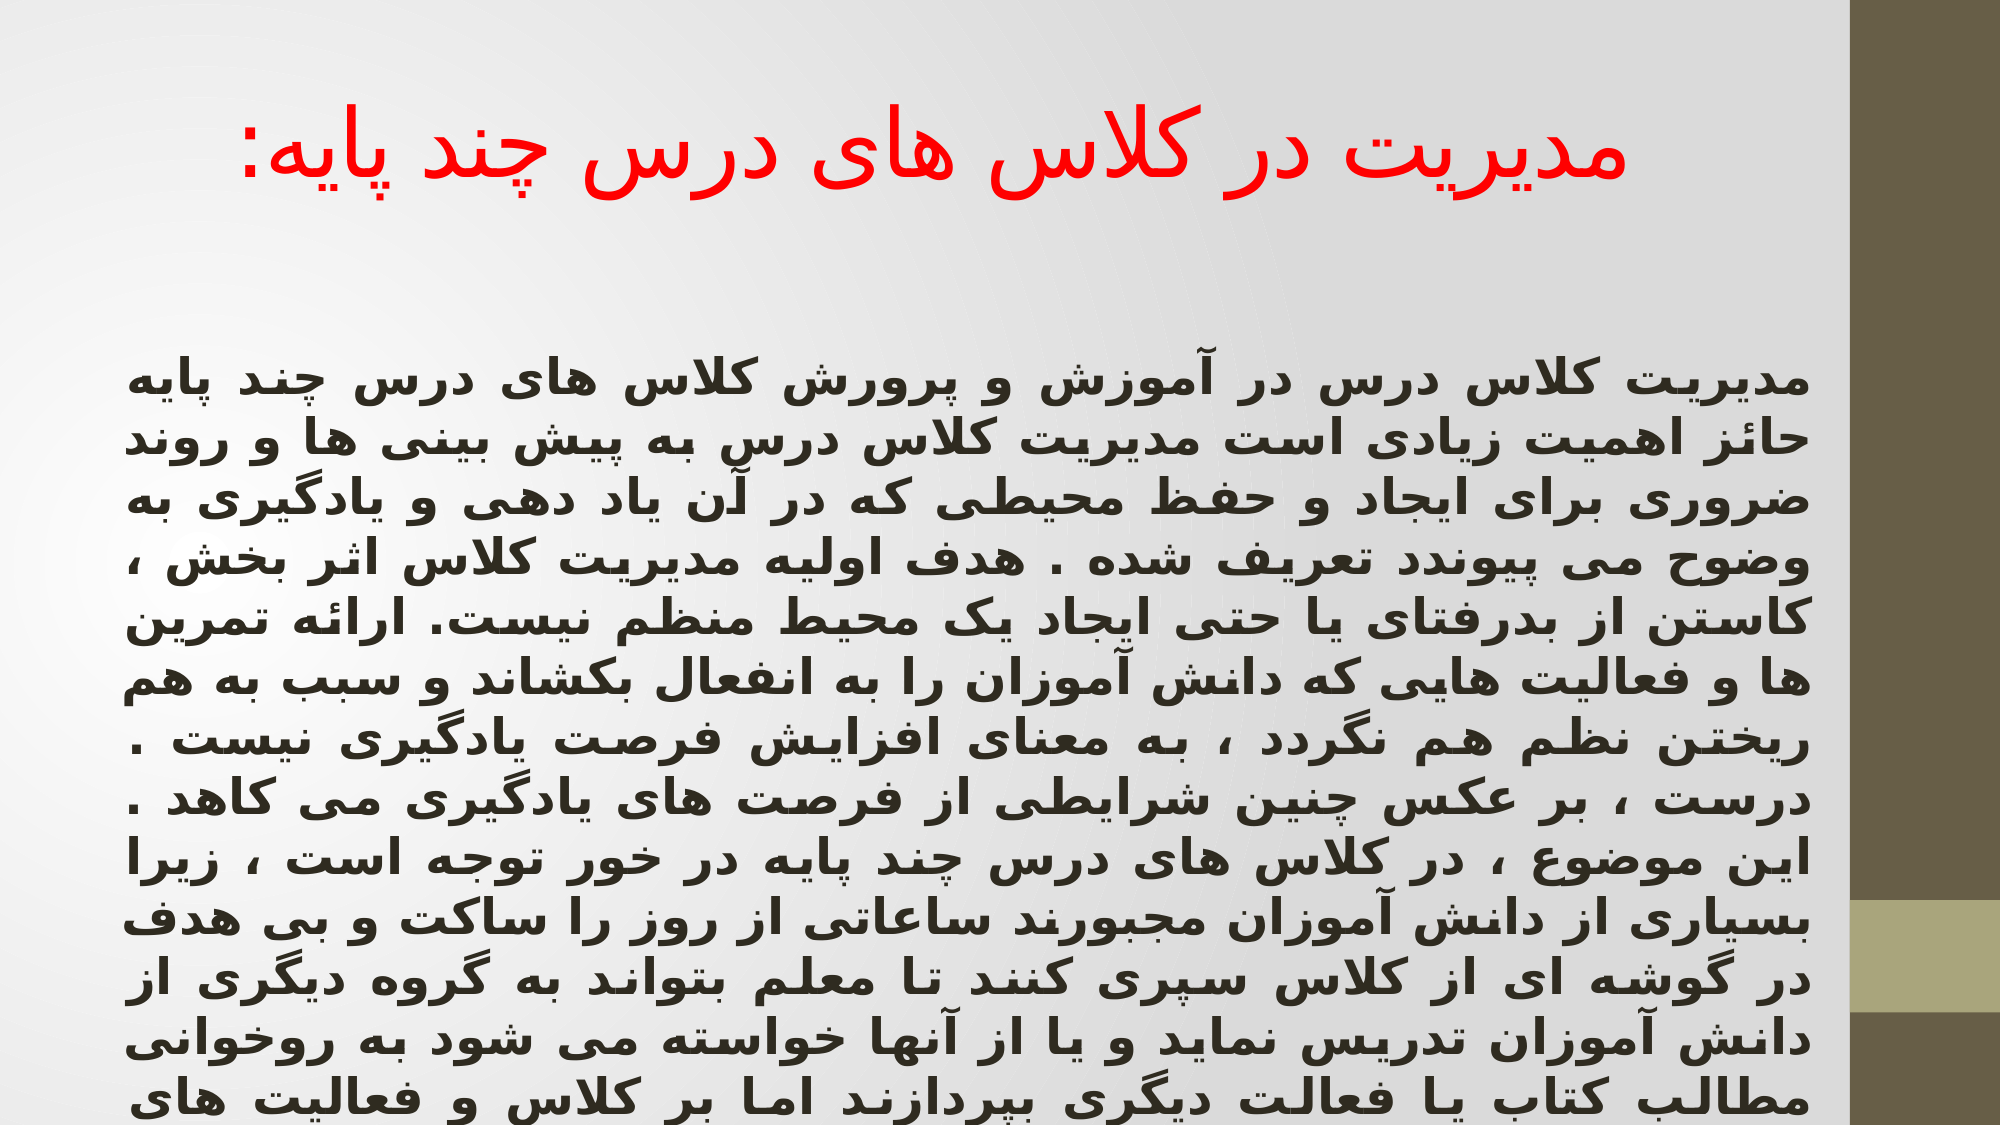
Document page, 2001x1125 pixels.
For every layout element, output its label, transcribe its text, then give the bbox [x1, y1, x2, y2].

title مدیریت در کلاس های درس چند پایه: [99, 45, 1767, 233]
list مدیریت کلاس درس در آموزش و پرورش کلاس های درس چند پایه حائز اهمیت زیادی است مدیریت کلاس درس به پیش بینی ها و روند ضروری برای ایجاد و حفظ محیطی که در آن یاد دهی و یادگیری به وضوح می پیوندد تعریف شده . هدف اولیه مدیریت کلاس اثر بخش ، کاستن از بدرفتای یا حتی ایجاد یک محیط منظم نیست. ارائه تمرین ها و فعالیت هایی که دانش آموزان را به انفعال بکشاند و سبب به هم ریختن نظم هم نگردد ، به معنای افزایش فرصت یادگیری نیست . درست ، بر عکس چنین شرایطی از فرصت های یادگیری می کاهد . این موضوع ، در کلاس های درس چند پایه در خور توجه است ، زیرا بسیاری از دانش آموزان مجبورند ساعاتی از روز را ساکت و بی هدف در گوشه ای از کلاس سپری کنند تا معلم بتواند به گروه دیگری از دانش آموزان تدریس نماید و یا از آنها خواسته می شود به روخوانی مطالب کتاب یا فعالت دیگری بپردازند اما بر کلاس و فعالیت های دانش آموزان نظارت و مدیریت هدفمند اعمال نمی شود کلاس آرام و منظم است اما بر یادگیری و میزان یادگیری افزوده نمی شود . این موضوع در کلاس چند پایه در خور توجه است . زیرا بنایی ترین هدف از مدیریت کلاسی اثر بخش ، یادگیری یا افزایش یادگیری دانش آموزان است. [106, 336, 1828, 1025]
